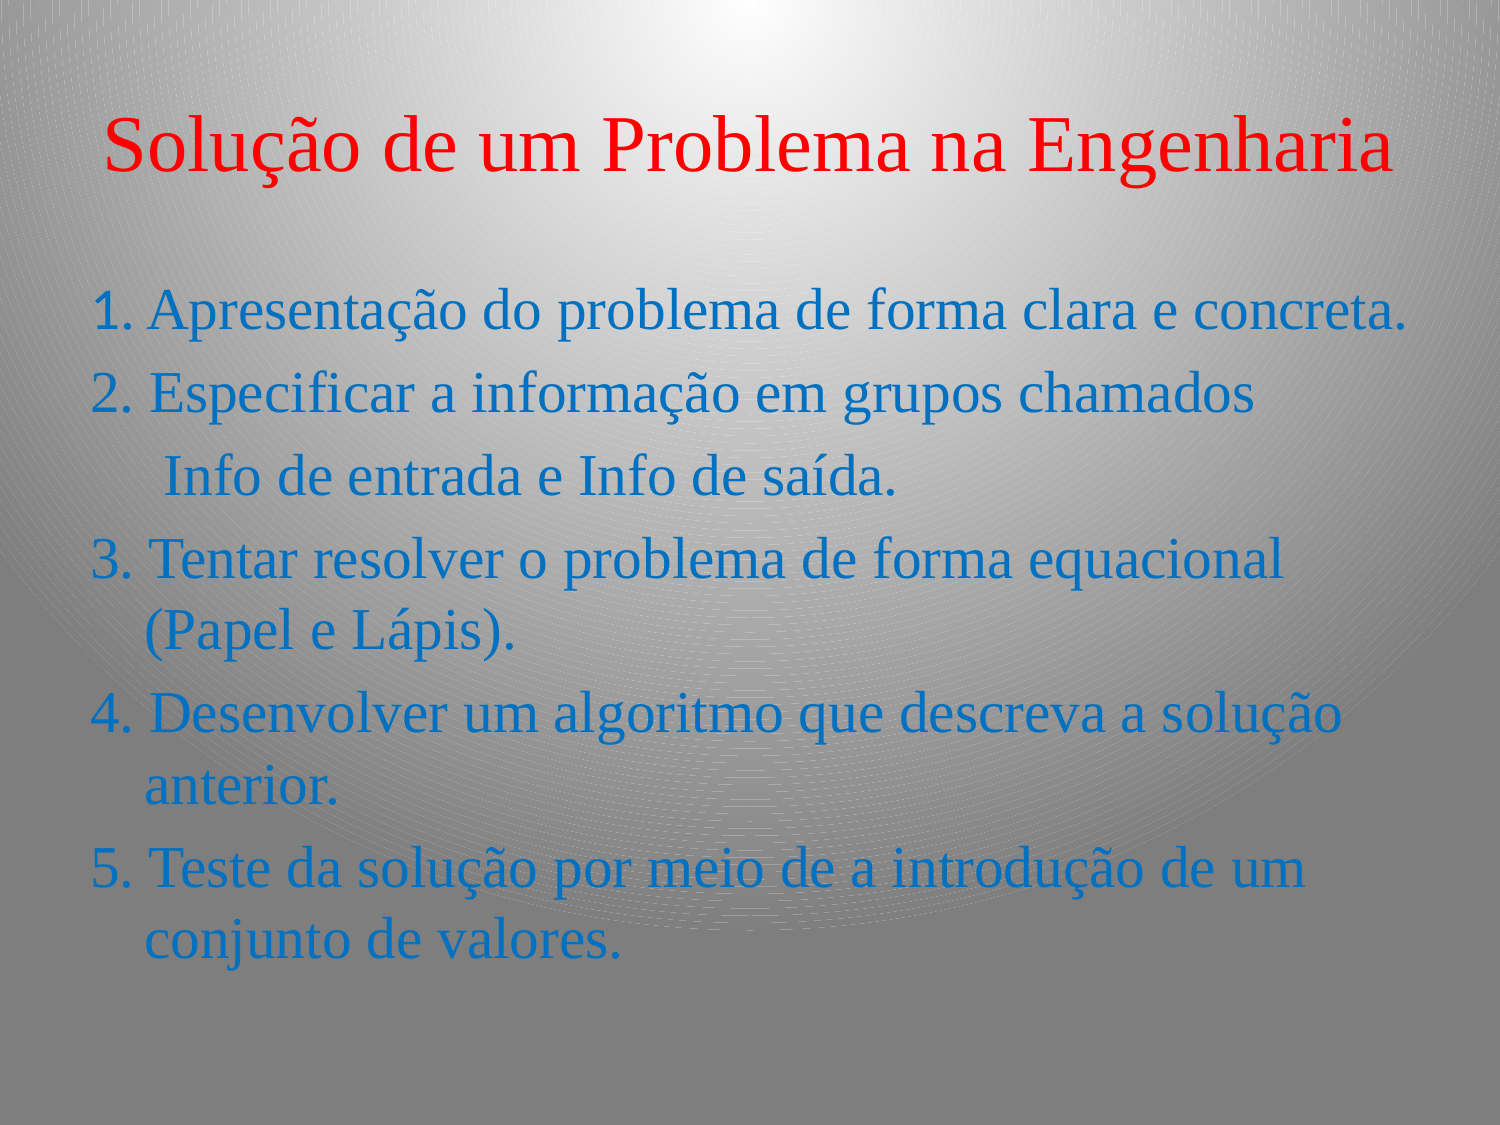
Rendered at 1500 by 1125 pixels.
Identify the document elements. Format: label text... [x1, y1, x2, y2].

title Solução de um Problema na Engenharia [75, 45, 1425, 233]
list 1. Apresentação do problema de forma clara e concreta. 2. Especificar a informação em grupos chamados Info de entrada e Info de saída. 3. Tentar resolver o problema de forma equacional (Papel e Lápis). 4. Desenvolver um algoritmo que descreva a solução anterior. 5. Teste da solução por meio de a introdução de um conjunto de valores. [75, 262, 1425, 1005]
